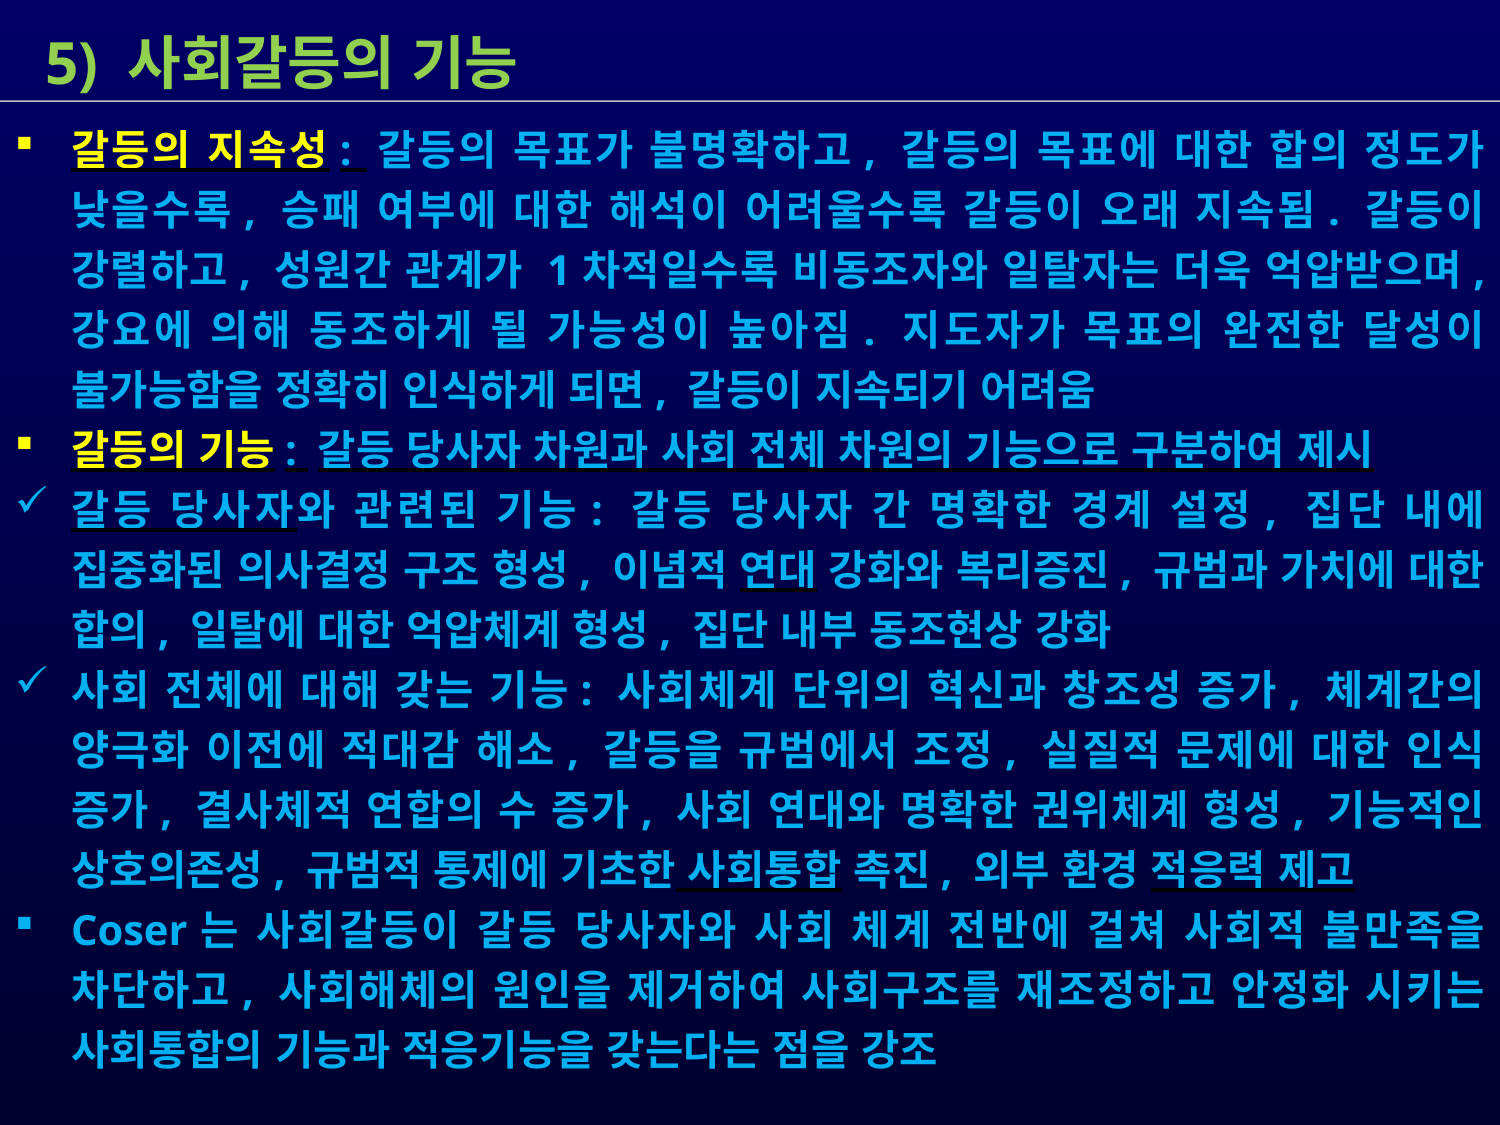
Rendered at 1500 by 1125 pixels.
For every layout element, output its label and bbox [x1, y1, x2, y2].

text_box [0, 18, 1500, 1083]
